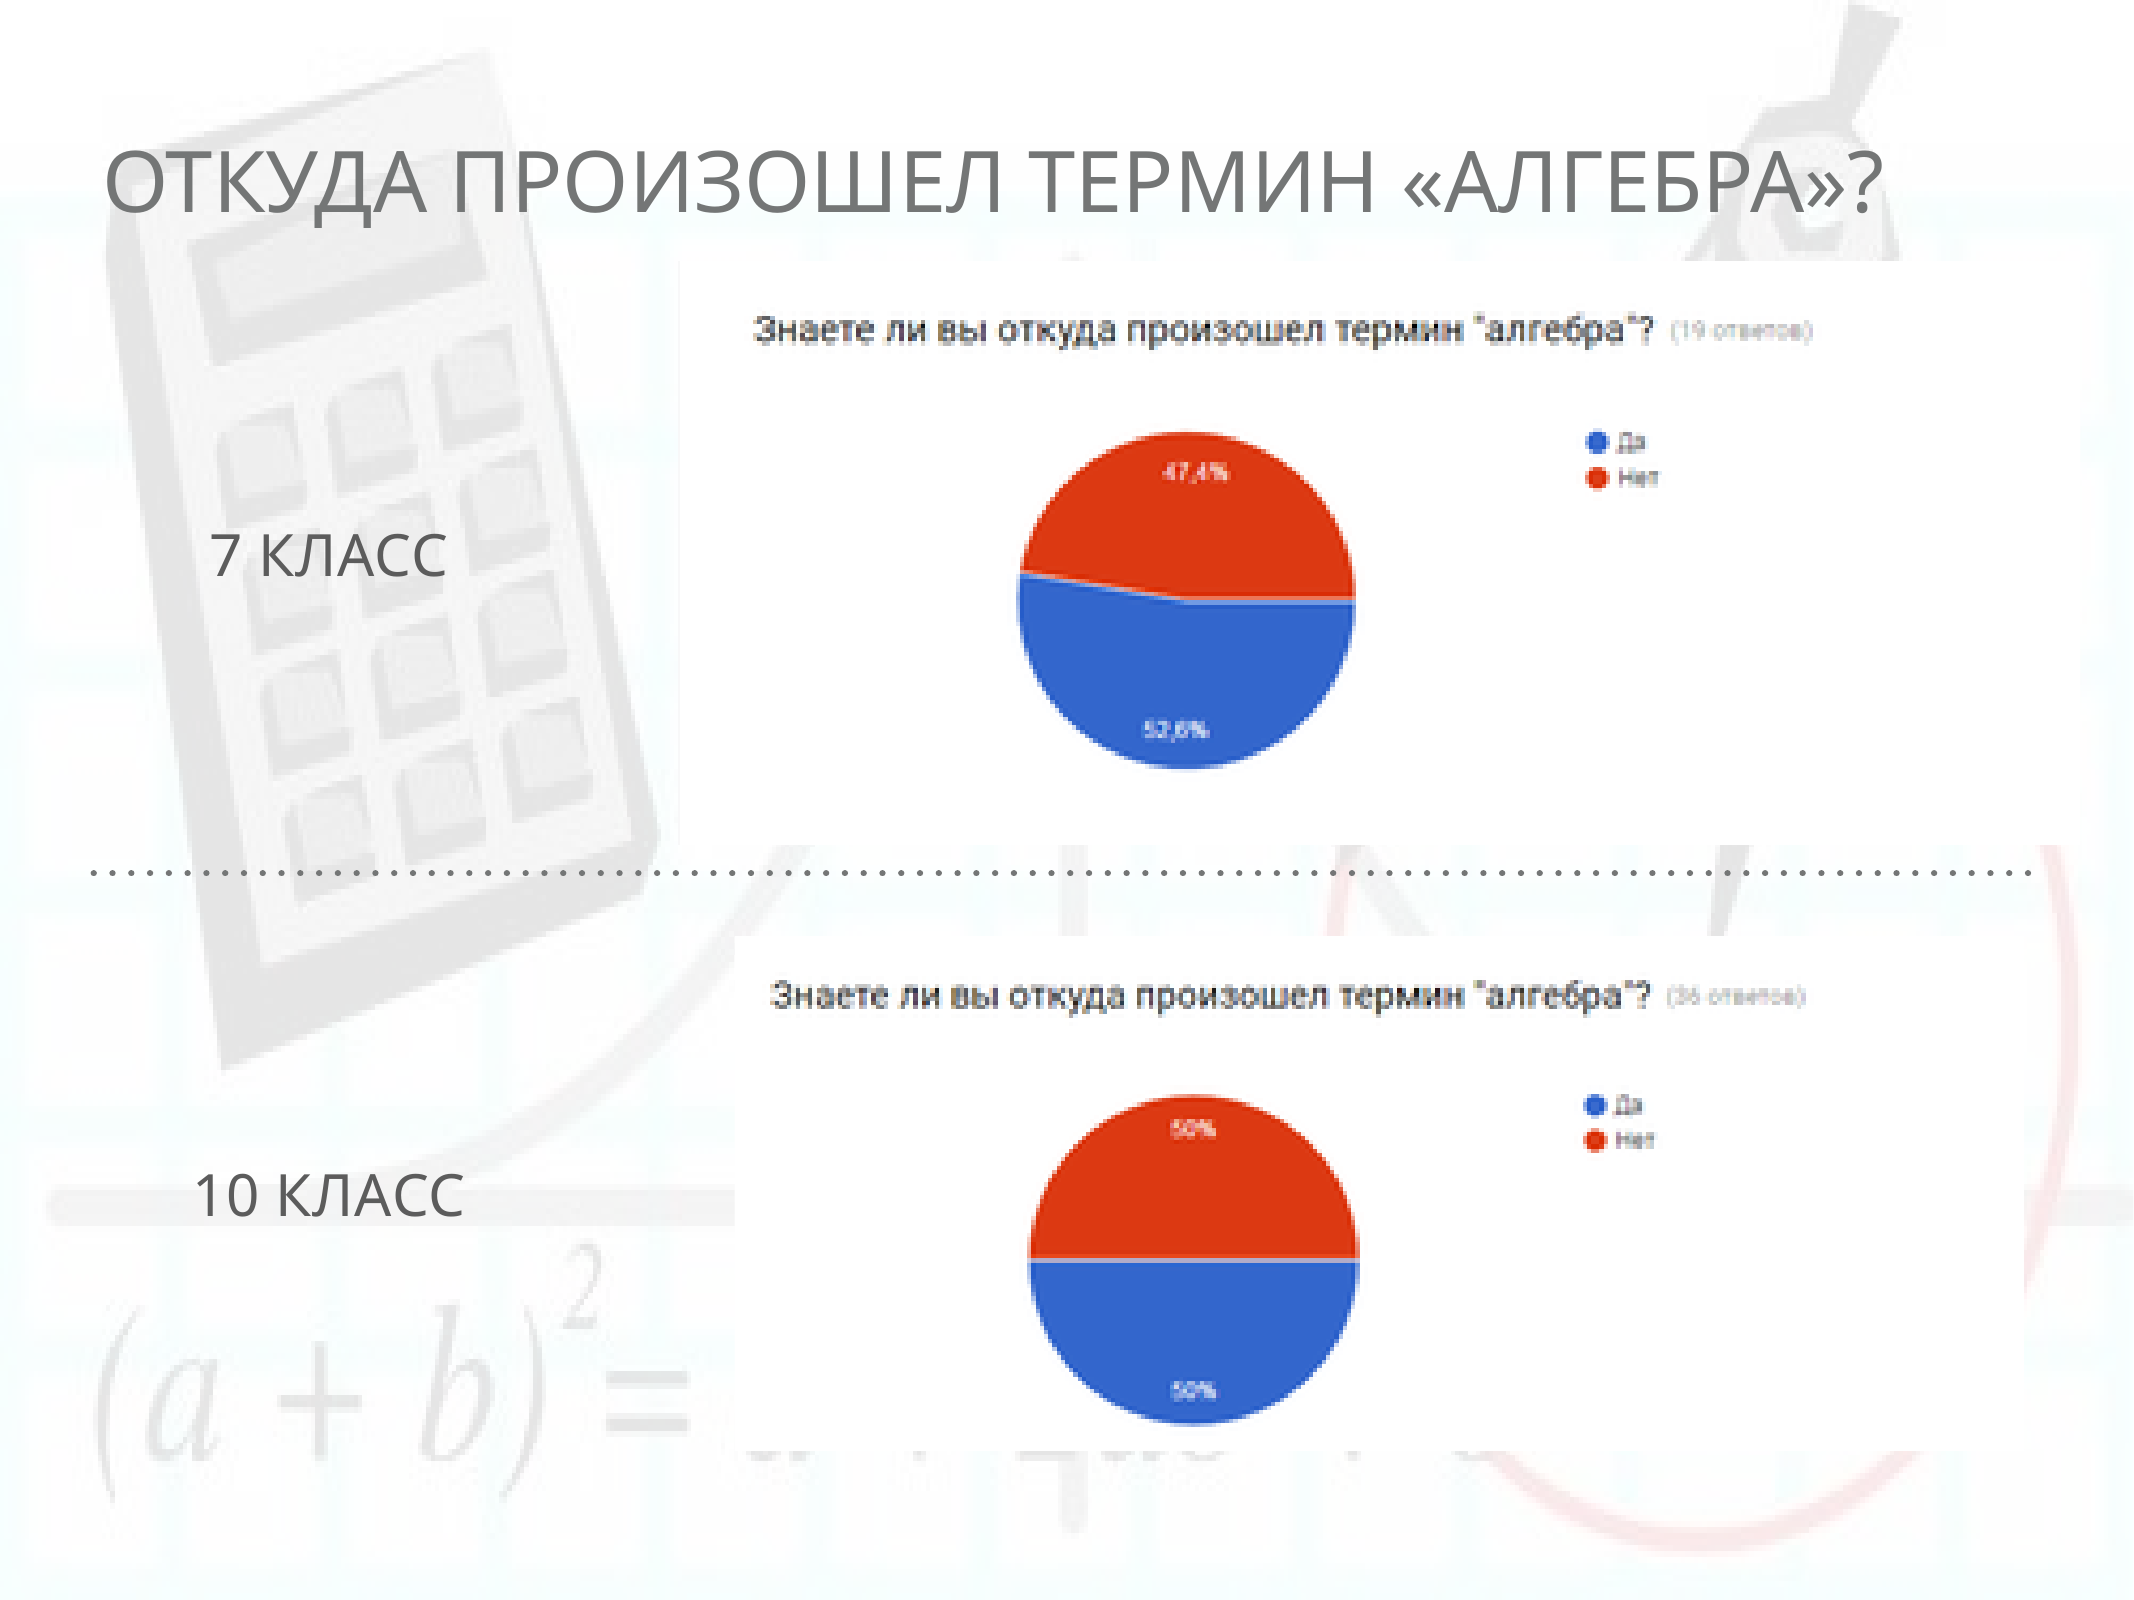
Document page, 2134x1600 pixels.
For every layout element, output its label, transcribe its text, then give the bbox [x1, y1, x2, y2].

title ОТКУДА ПРОИЗОШЕЛ ТЕРМИН «АЛГЕБРА»? [93, 118, 2041, 238]
text_box 10 КЛАСС [184, 1150, 474, 1237]
picture [677, 261, 2081, 846]
picture [734, 935, 2025, 1452]
text_box 7 КЛАСС [201, 509, 457, 597]
